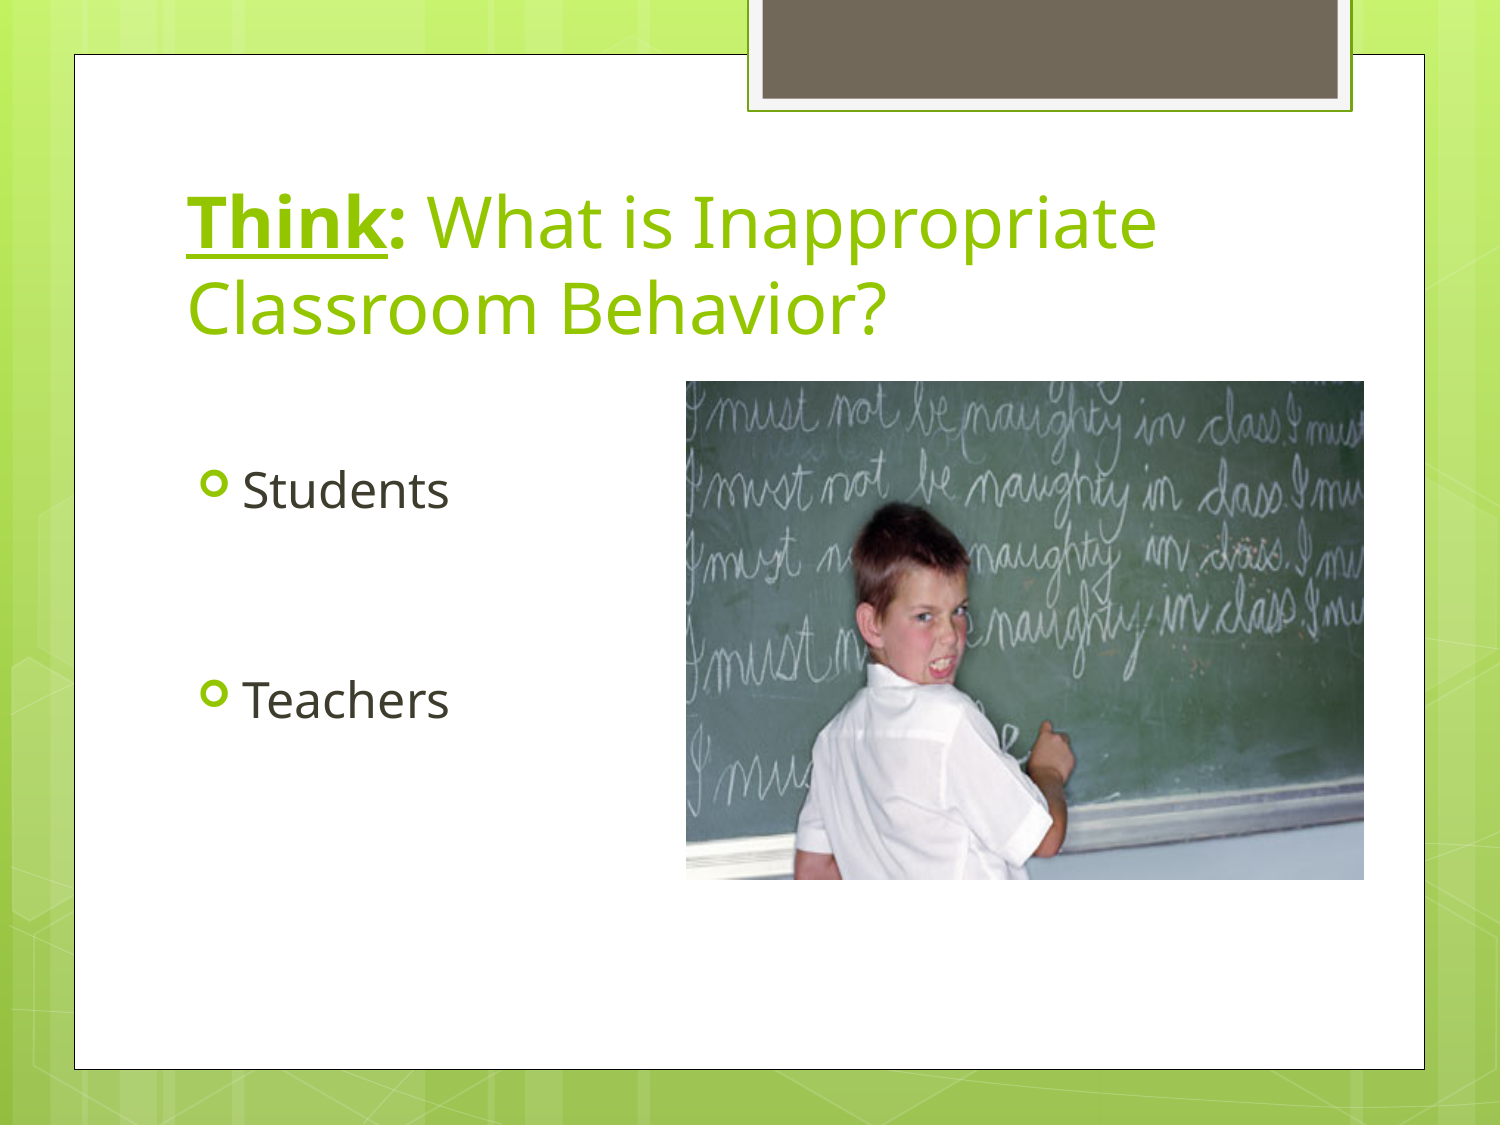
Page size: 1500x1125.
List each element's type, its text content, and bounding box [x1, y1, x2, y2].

list Students Teachers [171, 381, 1283, 957]
title Think: What is Inappropriate Classroom Behavior? [171, 168, 1438, 357]
picture [686, 380, 1364, 880]
